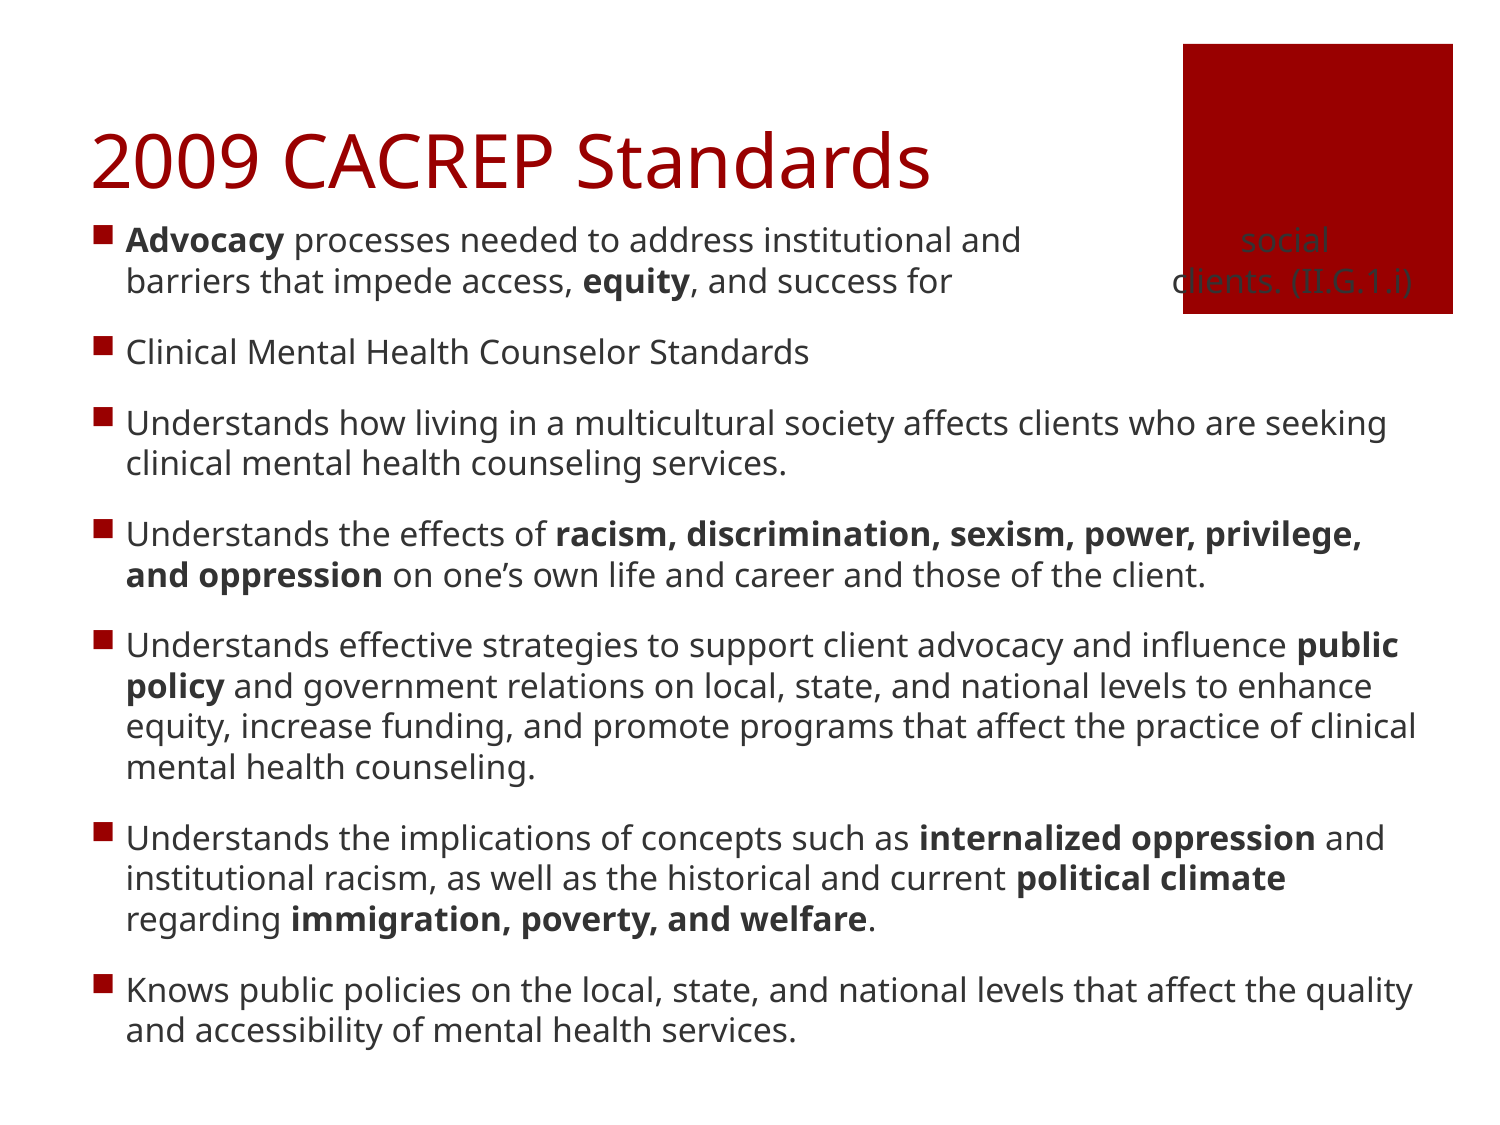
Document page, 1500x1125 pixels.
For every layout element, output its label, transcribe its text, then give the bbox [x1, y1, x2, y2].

title 2009 CACREP Standards [75, 24, 1143, 211]
list Advocacy processes needed to address institutional and social barriers that impede access, equity, and success for clients. (II.G.1.i) Clinical Mental Health Counselor Standards Understands how living in a multicultural society affects clients who are seeking clinical mental health counseling services. Understands the effects of racism, discrimination, sexism, power, privilege, and oppression on one’s own life and career and those of the client. Understands effective strategies to support client advocacy and influence public policy and government relations on local, state, and national levels to enhance equity, increase funding, and promote programs that affect the practice of clinical mental health counseling. Understands the implications of concepts such as internalized oppression and institutional racism, as well as the historical and current political climate regarding immigration, poverty, and welfare. Knows public policies on the local, state, and national levels that affect the quality and accessibility of mental health services. [75, 211, 1440, 1081]
